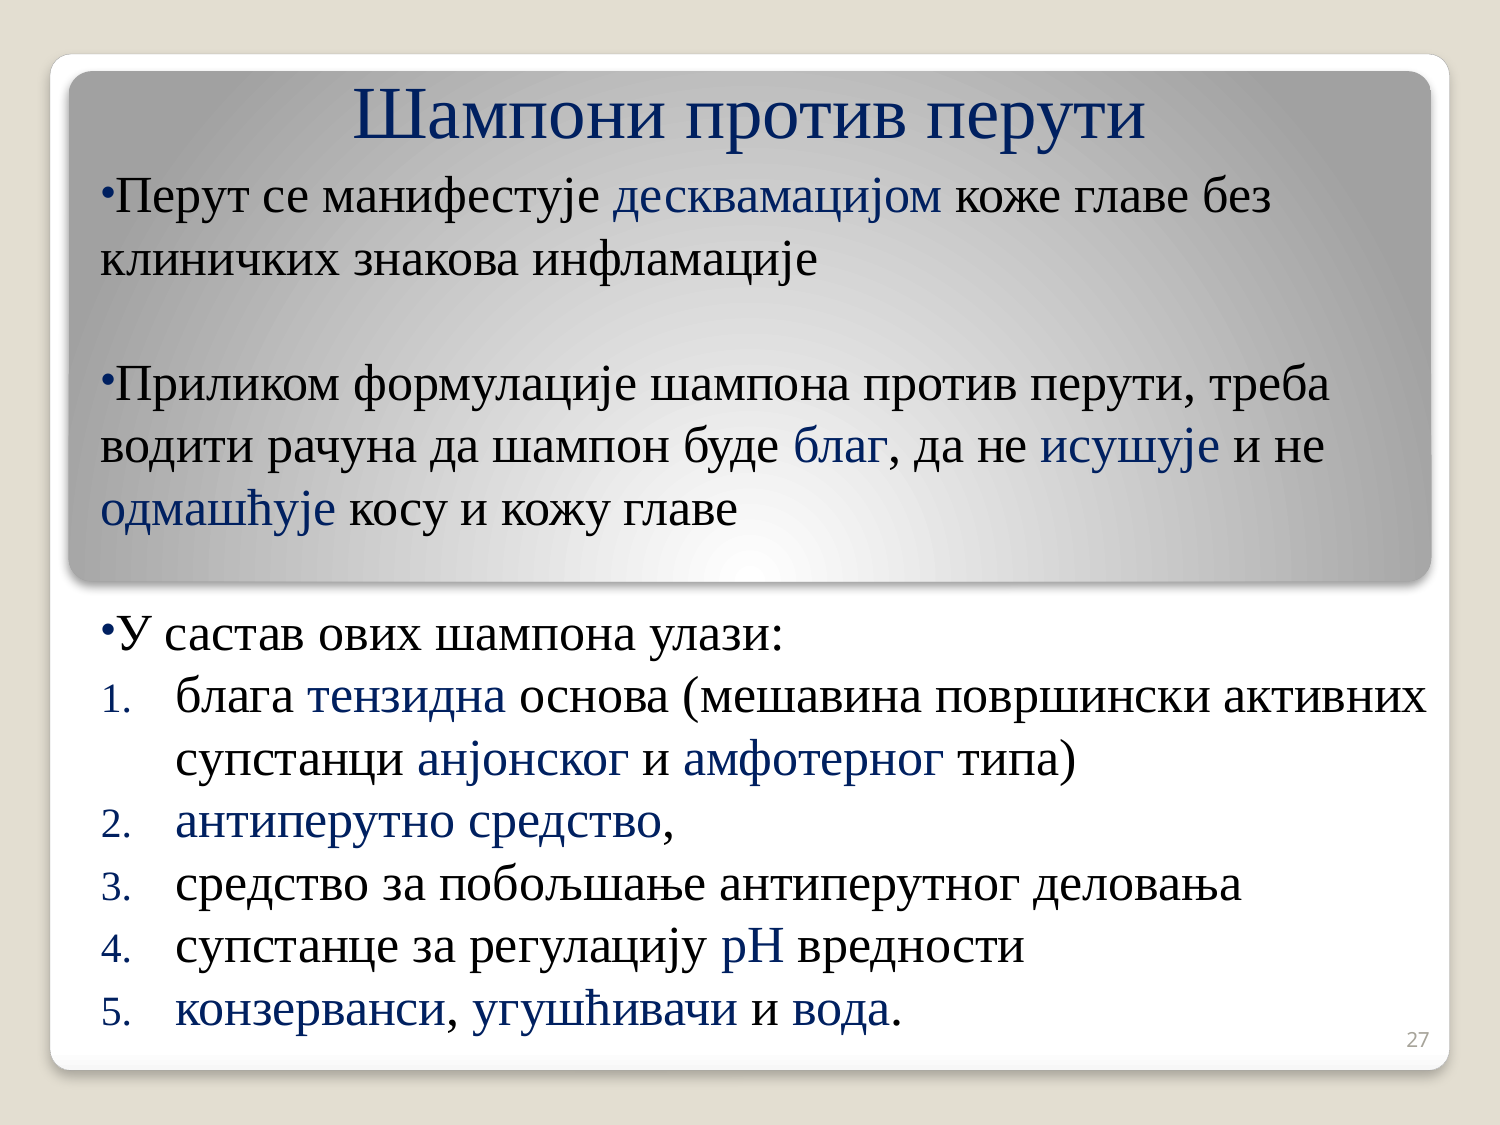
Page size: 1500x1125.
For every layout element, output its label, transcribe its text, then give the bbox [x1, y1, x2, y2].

subtitle Перут се манифестује десквамацијом коже главе без клиничких знакова инфламације Приликом формулације шампона против перути, треба водити рачуна да шампон буде благ, да не исушује и не одмашћује косу и кожу главе У састав ових шампона улази: блага тензидна основа (мешавина површински активних супстанци анјонског и амфотерног типа) антиперутно средство, средство за побољшање антиперутног деловања супстанце за регулацију pH вредности конзерванси, угушћивачи и вода. [64, 160, 1447, 1071]
title Шампони против перути [112, 54, 1388, 160]
slide_number 27 [1369, 1002, 1445, 1063]
